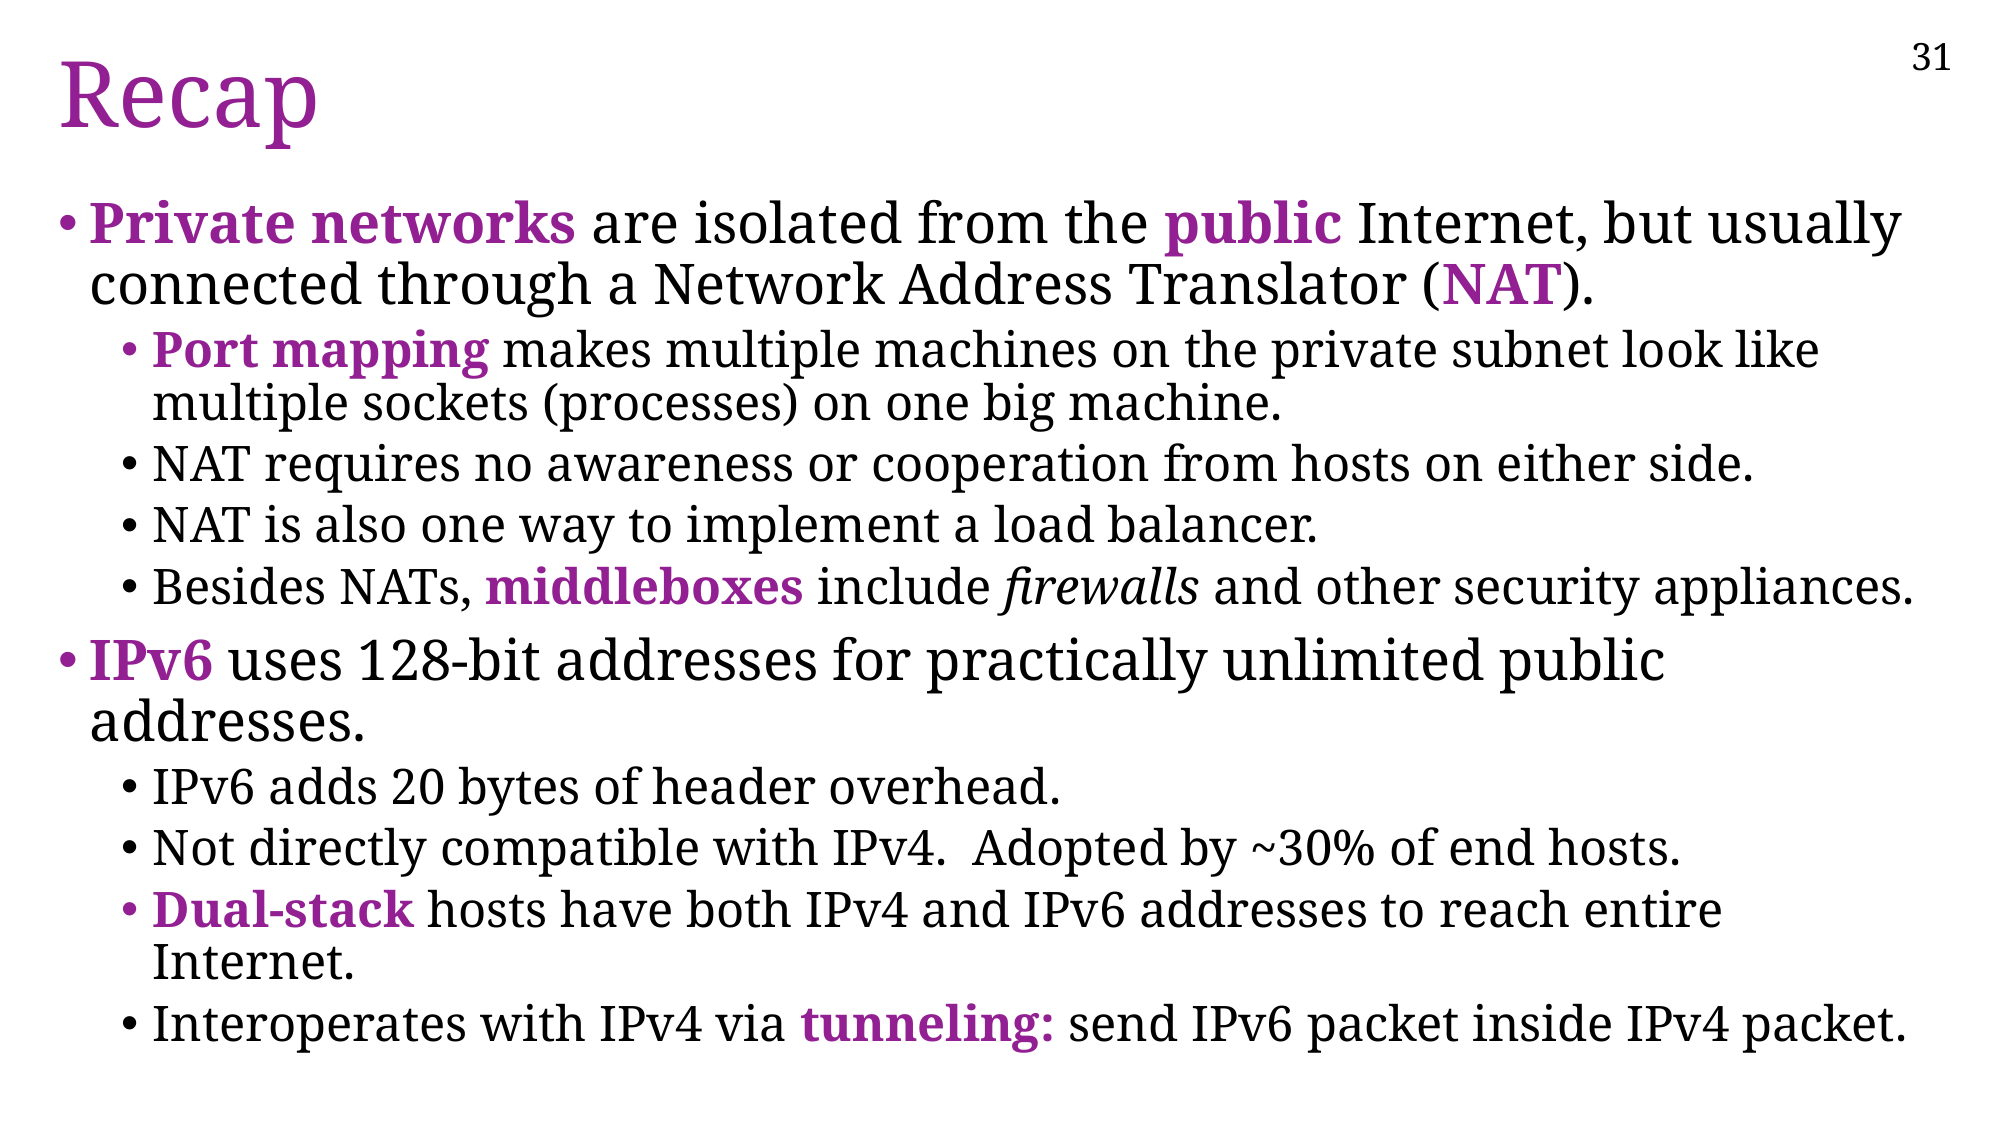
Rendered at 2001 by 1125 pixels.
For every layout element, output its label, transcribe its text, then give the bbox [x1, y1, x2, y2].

title Recap [43, 25, 1953, 171]
list Private networks are isolated from the public Internet, but usually connected through a Network Address Translator (NAT). Port mapping makes multiple machines on the private subnet look like multiple sockets (processes) on one big machine. NAT requires no awareness or cooperation from hosts on either side. NAT is also one way to implement a load balancer. Besides NATs, middleboxes include firewalls and other security appliances. IPv6 uses 128-bit addresses for practically unlimited public addresses. IPv6 adds 20 bytes of header overhead. Not directly compatible with IPv4. Adopted by ~30% of end hosts. Dual-stack hosts have both IPv4 and IPv6 addresses to reach entire Internet. Interoperates with IPv4 via tunneling: send IPv6 packet inside IPv4 packet. [43, 188, 1953, 1106]
